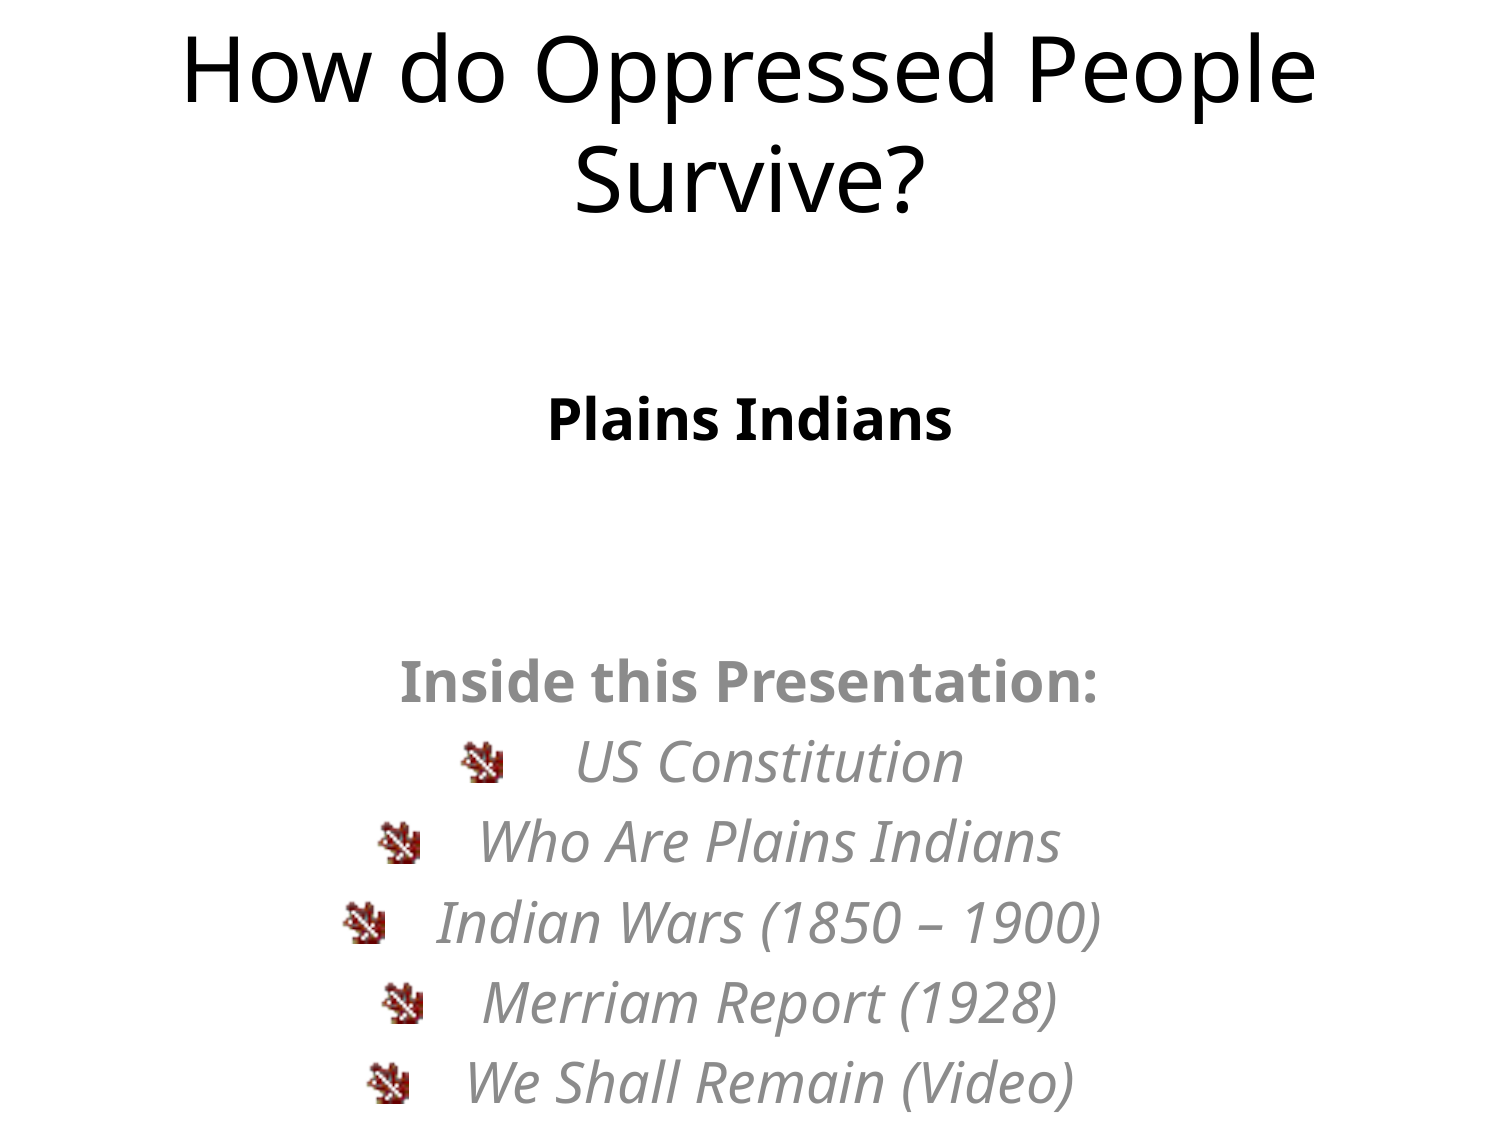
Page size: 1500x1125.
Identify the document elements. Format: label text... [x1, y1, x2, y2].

subtitle Inside this Presentation: US Constitution Who Are Plains Indians Indian Wars (1850 – 1900) Merriam Report (1928) We Shall Remain (Video) [0, 637, 1500, 1125]
title How do Oppressed People Survive? [0, 0, 1500, 242]
picture [361, 1057, 409, 1104]
picture [455, 736, 503, 783]
picture [372, 816, 420, 864]
text_box Plains Indians [0, 375, 1500, 460]
picture [376, 977, 423, 1024]
picture [337, 896, 385, 944]
